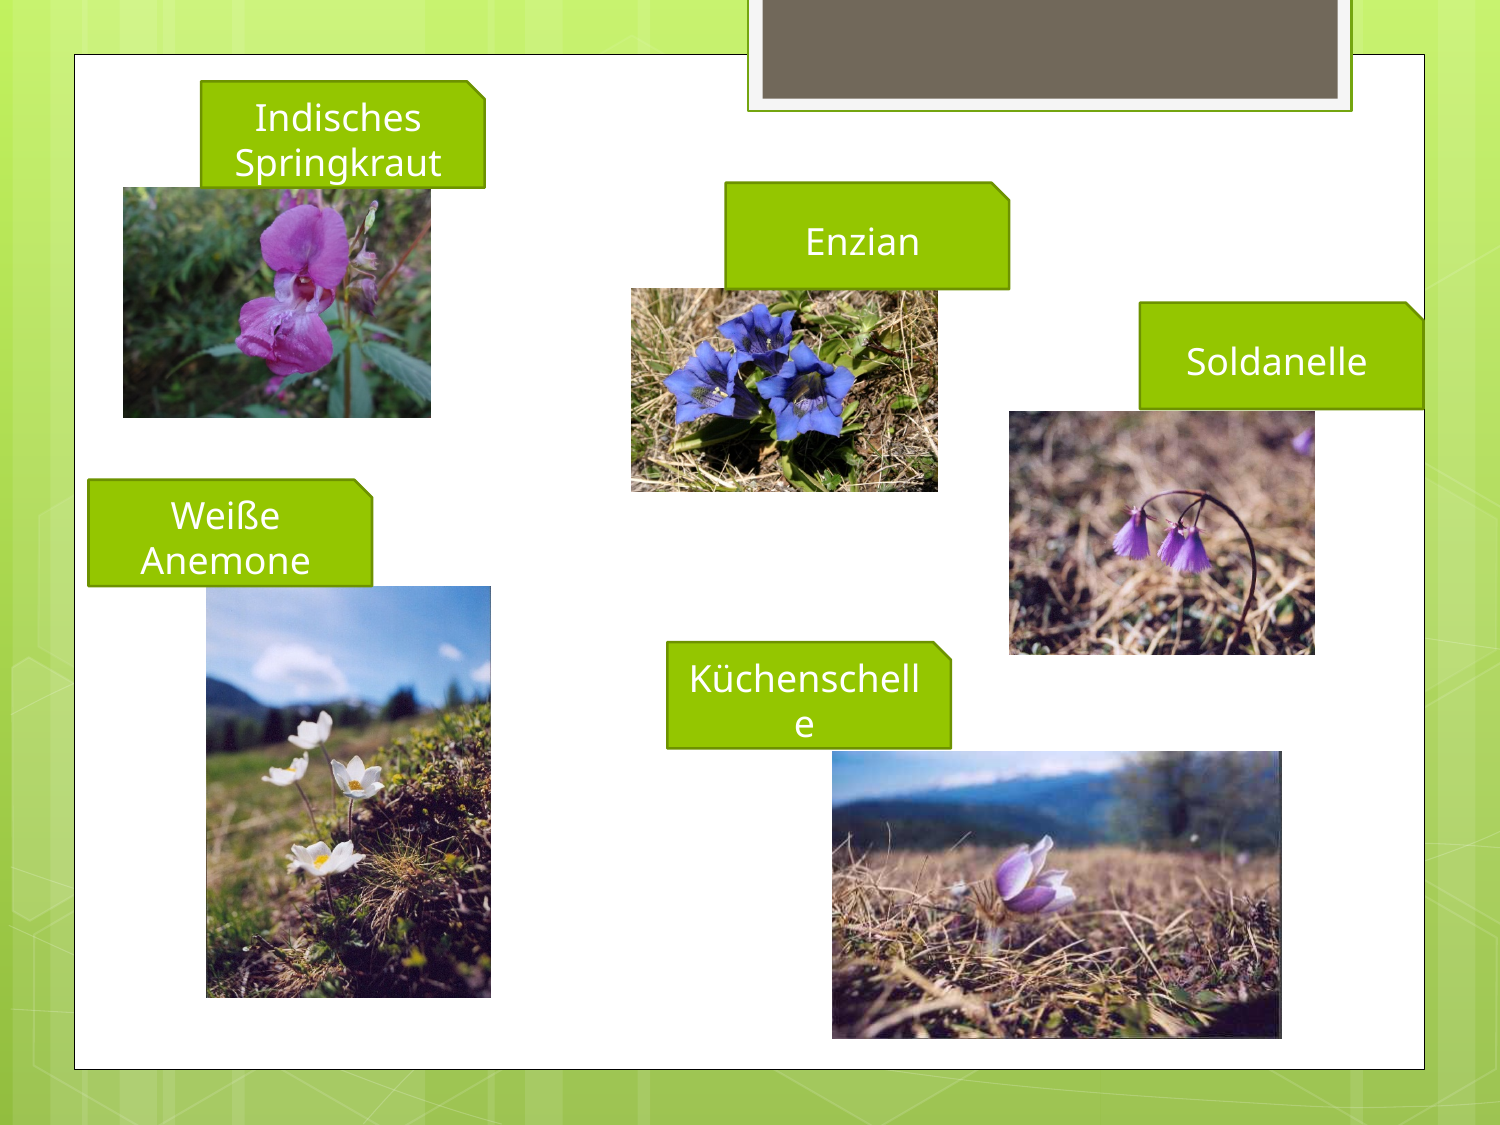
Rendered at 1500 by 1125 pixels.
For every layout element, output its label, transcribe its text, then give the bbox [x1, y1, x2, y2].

picture [206, 585, 491, 998]
text_box Soldanelle [1138, 301, 1425, 411]
picture [631, 288, 938, 492]
picture [1009, 411, 1315, 655]
text_box Indisches Springkraut [199, 80, 486, 189]
text_box Weiße Anemone [87, 478, 374, 588]
text_box Küchenschelle [666, 640, 953, 750]
text_box Enzian [724, 181, 1011, 291]
picture [123, 187, 431, 418]
picture [832, 751, 1282, 1039]
